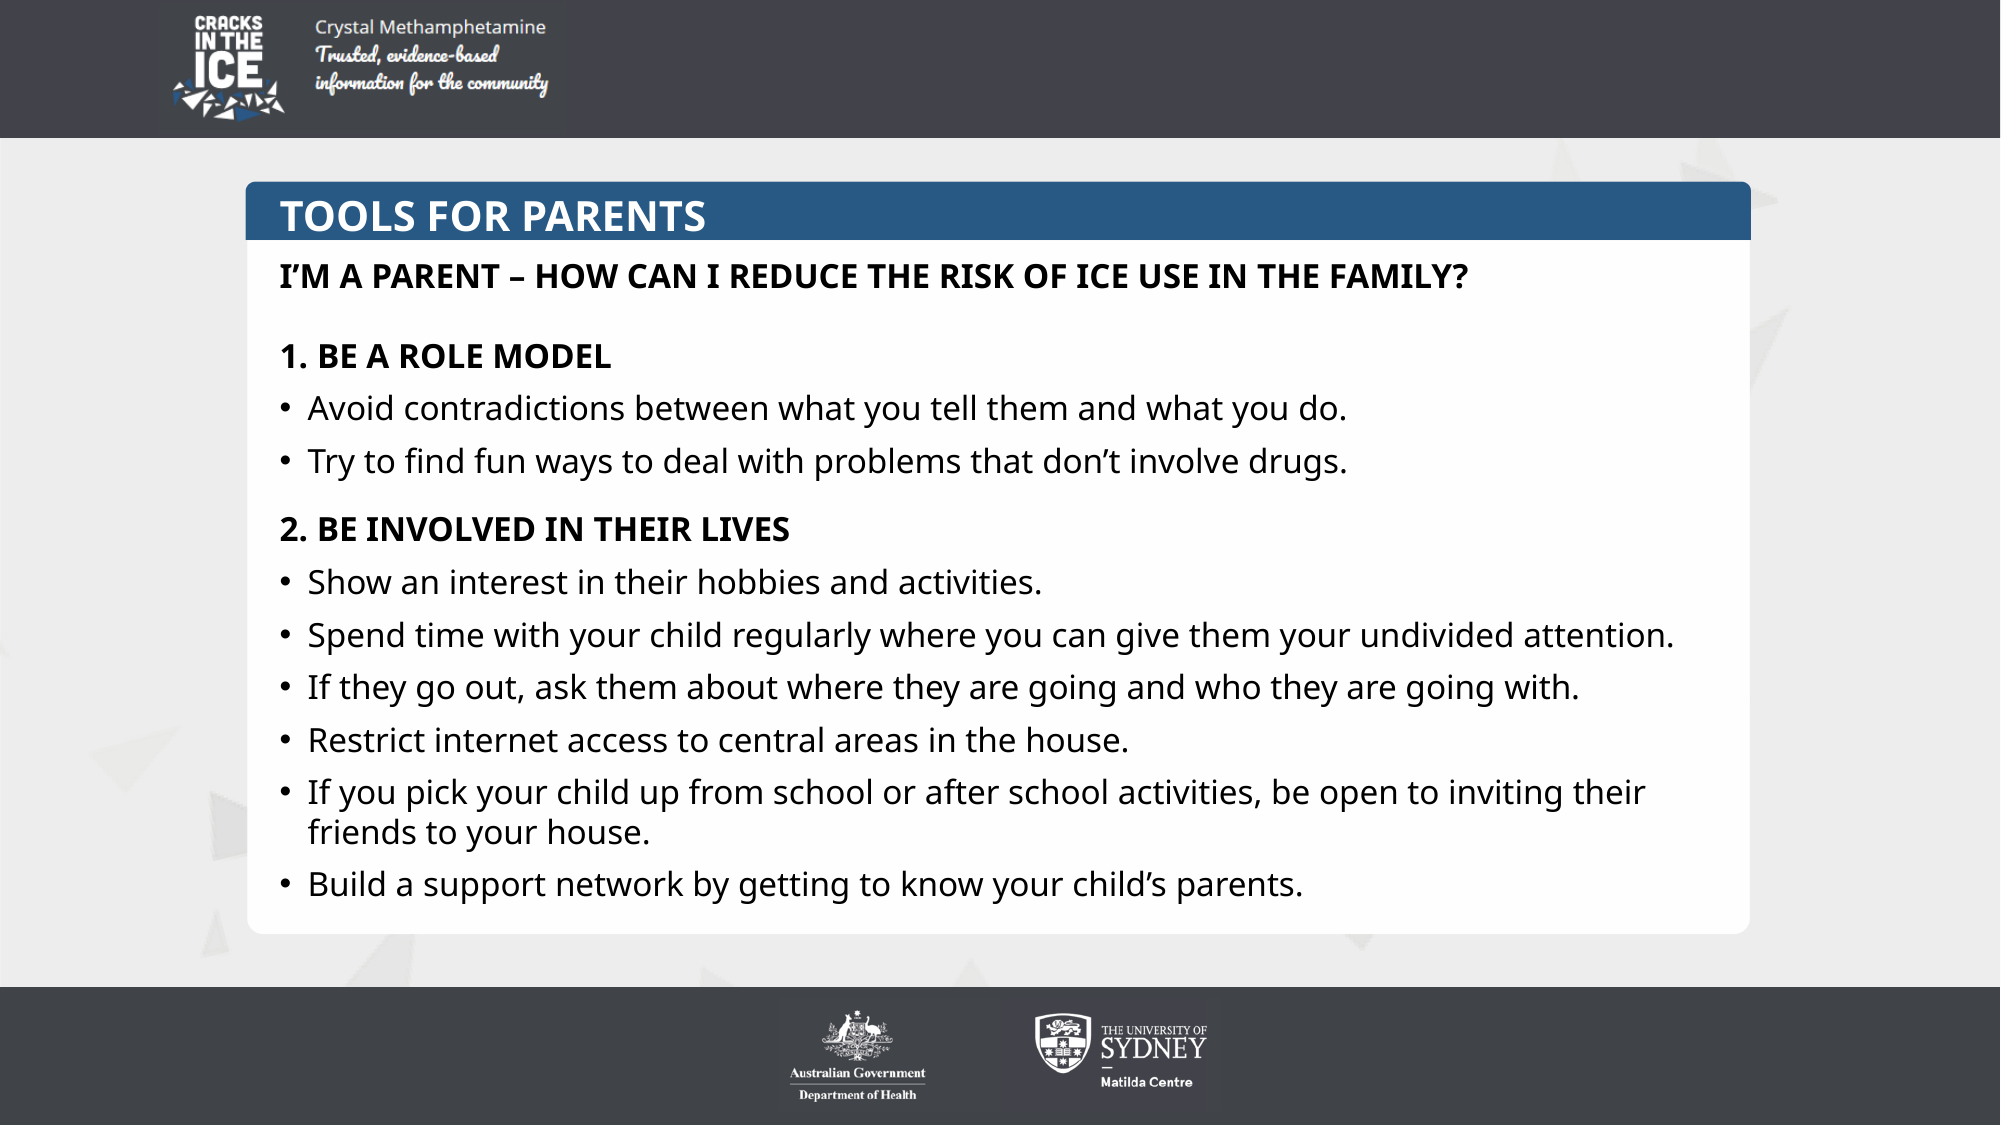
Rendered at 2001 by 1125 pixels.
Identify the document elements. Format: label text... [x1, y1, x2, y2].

subtitle I’M A PARENT – HOW CAN I REDUCE THE RISK OF ICE USE IN THE FAMILY? BE A ROLE MODEL Avoid contradictions between what you tell them and what you do. Try to find fun ways to deal with problems that don’t involve drugs. 2. BE INVOLVED IN THEIR LIVES Show an interest in their hobbies and activities. Spend time with your child regularly where you can give them your undivided attention. If they go out, ask them about where they are going and who they are going with. Restrict internet access to central areas in the house. If you pick your child up from school or after school activities, be open to inviting their friends to your house. Build a support network by getting to know your child’s parents. [264, 247, 1746, 925]
picture [779, 998, 1221, 1111]
picture [159, 3, 566, 134]
title TOOLS FOR PARENTS [264, 180, 1765, 248]
